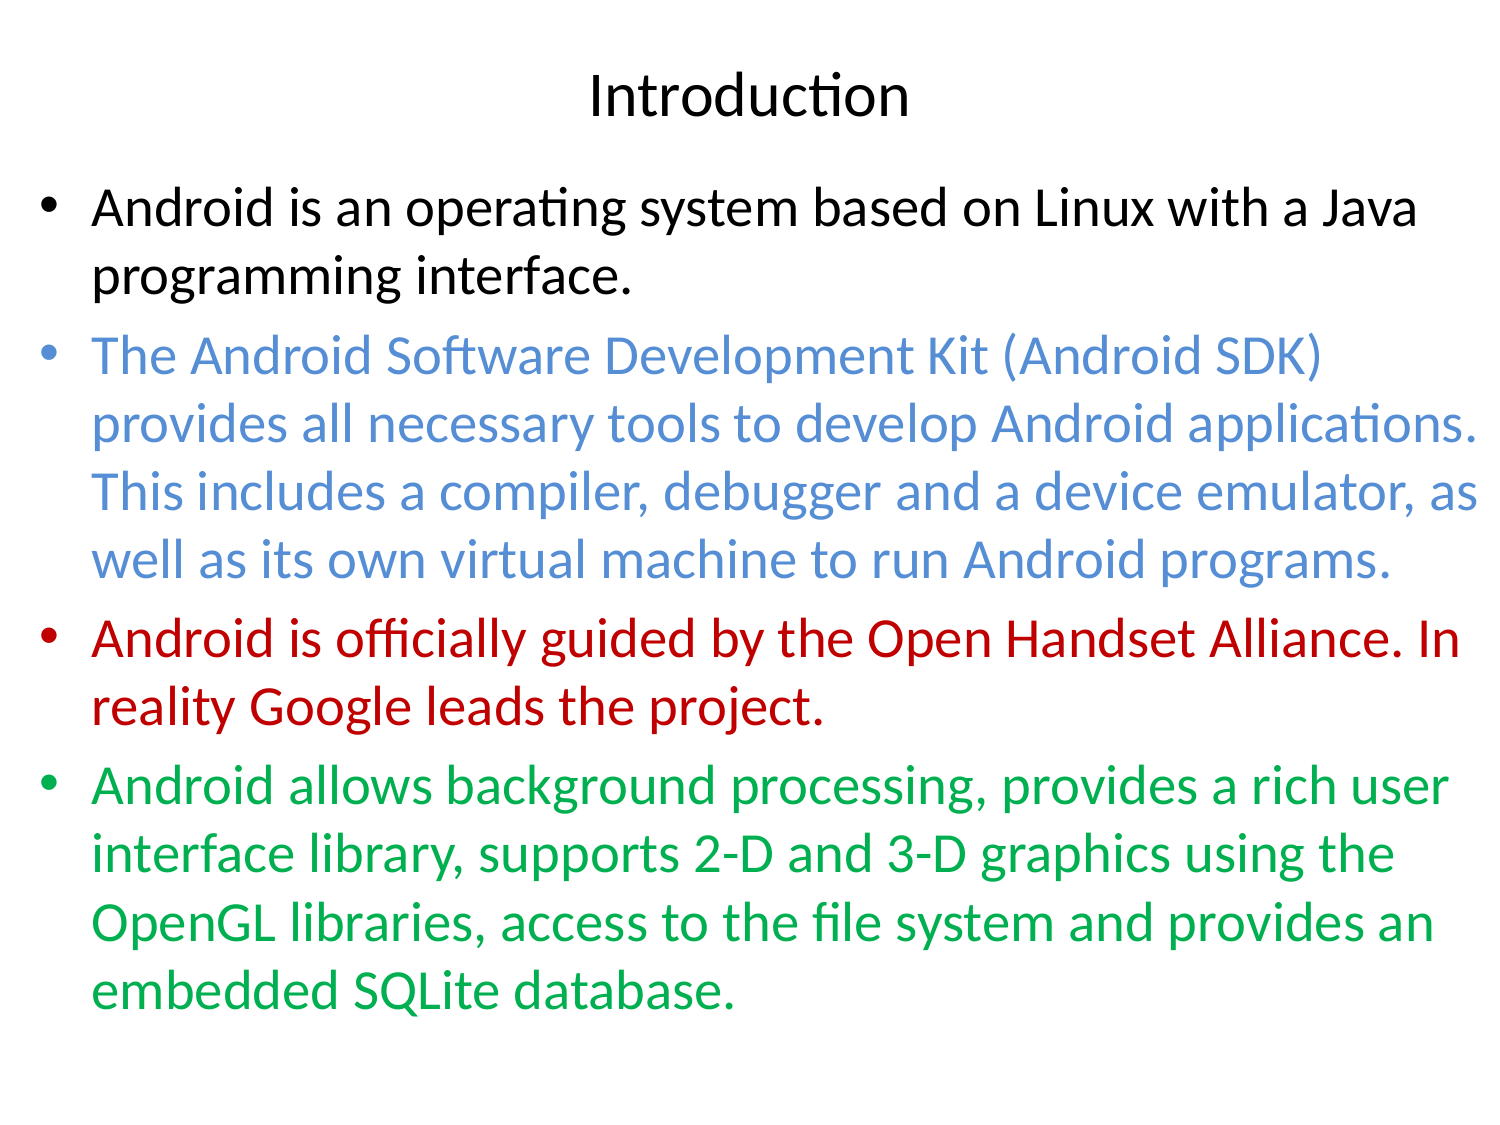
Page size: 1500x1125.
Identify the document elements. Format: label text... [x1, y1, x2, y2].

title Introduction [75, 45, 1425, 138]
list Android is an operating system based on Linux with a Java programming interface. The Android Software Development Kit (Android SDK) provides all necessary tools to develop Android applications. This includes a compiler, debugger and a device emulator, as well as its own virtual machine to run Android programs. Android is officially guided by the Open Handset Alliance. In reality Google leads the project. Android allows background processing, provides a rich user interface library, supports 2-D and 3-D graphics using the OpenGL libraries, access to the file system and provides an embedded SQLite database. [24, 162, 1500, 1075]
